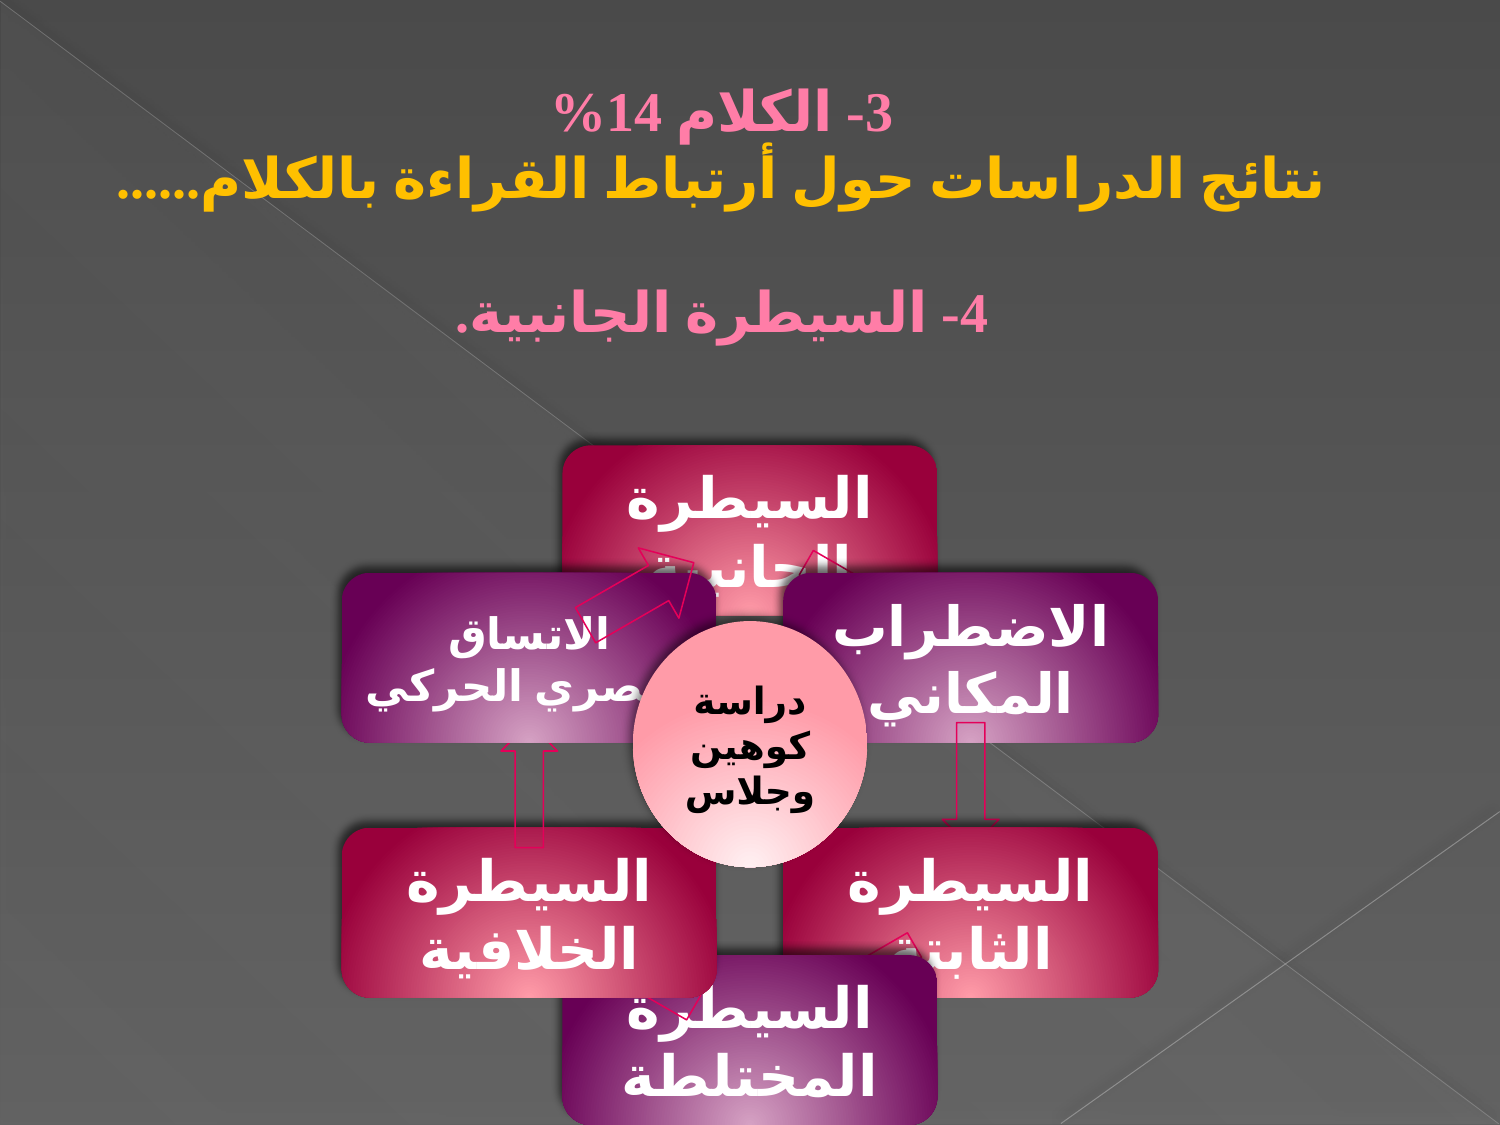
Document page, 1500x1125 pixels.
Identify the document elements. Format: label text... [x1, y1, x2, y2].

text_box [0, 445, 1500, 1125]
title 3- الكلام 14% نتائج الدراسات حول أرتباط القراءة بالكلام...... 4- السيطرة الجانبية. [75, 43, 1425, 375]
